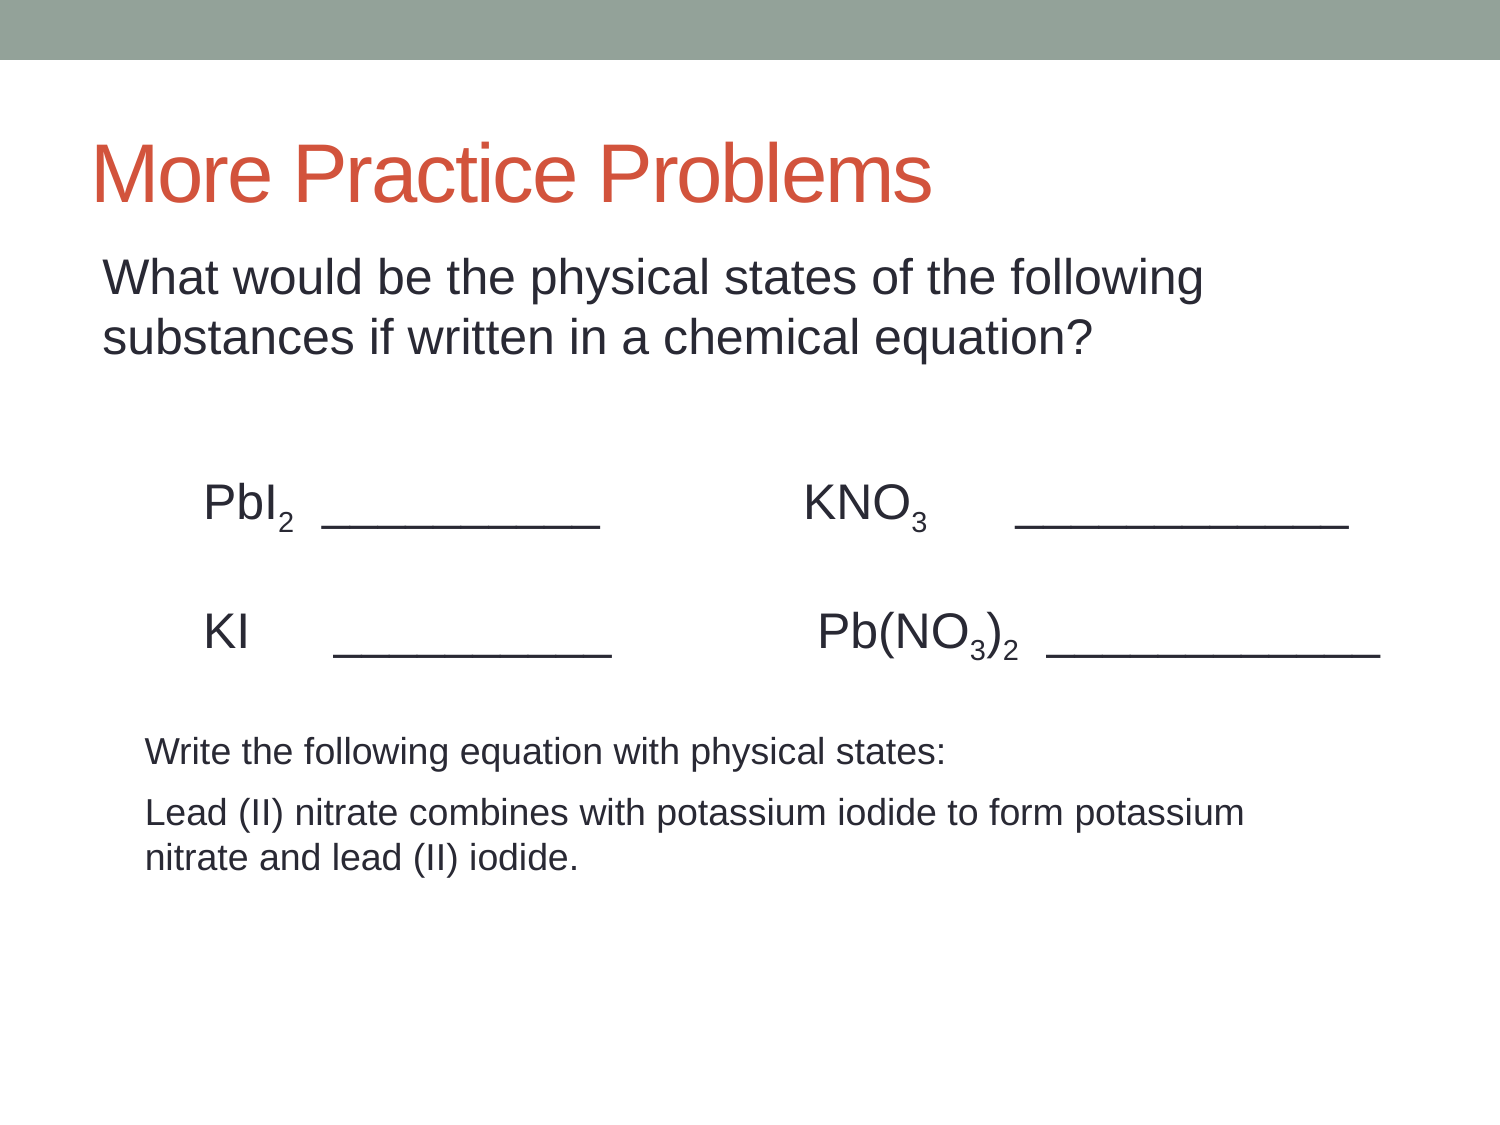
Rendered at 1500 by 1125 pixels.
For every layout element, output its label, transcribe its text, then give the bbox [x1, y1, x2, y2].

text_box PbI2 __________ KNO3 ____________ KI __________ Pb(NO3)2 ____________ [188, 462, 1396, 794]
text_box Lead (II) nitrate combines with potassium iodide to form potassium nitrate and lead (II) iodide. [129, 780, 1305, 886]
title More Practice Problems [75, 87, 1425, 250]
text_box Write the following equation with physical states: [129, 719, 962, 780]
text_box What would be the physical states of the following substances if written in a chemical equation? [87, 237, 1325, 373]
